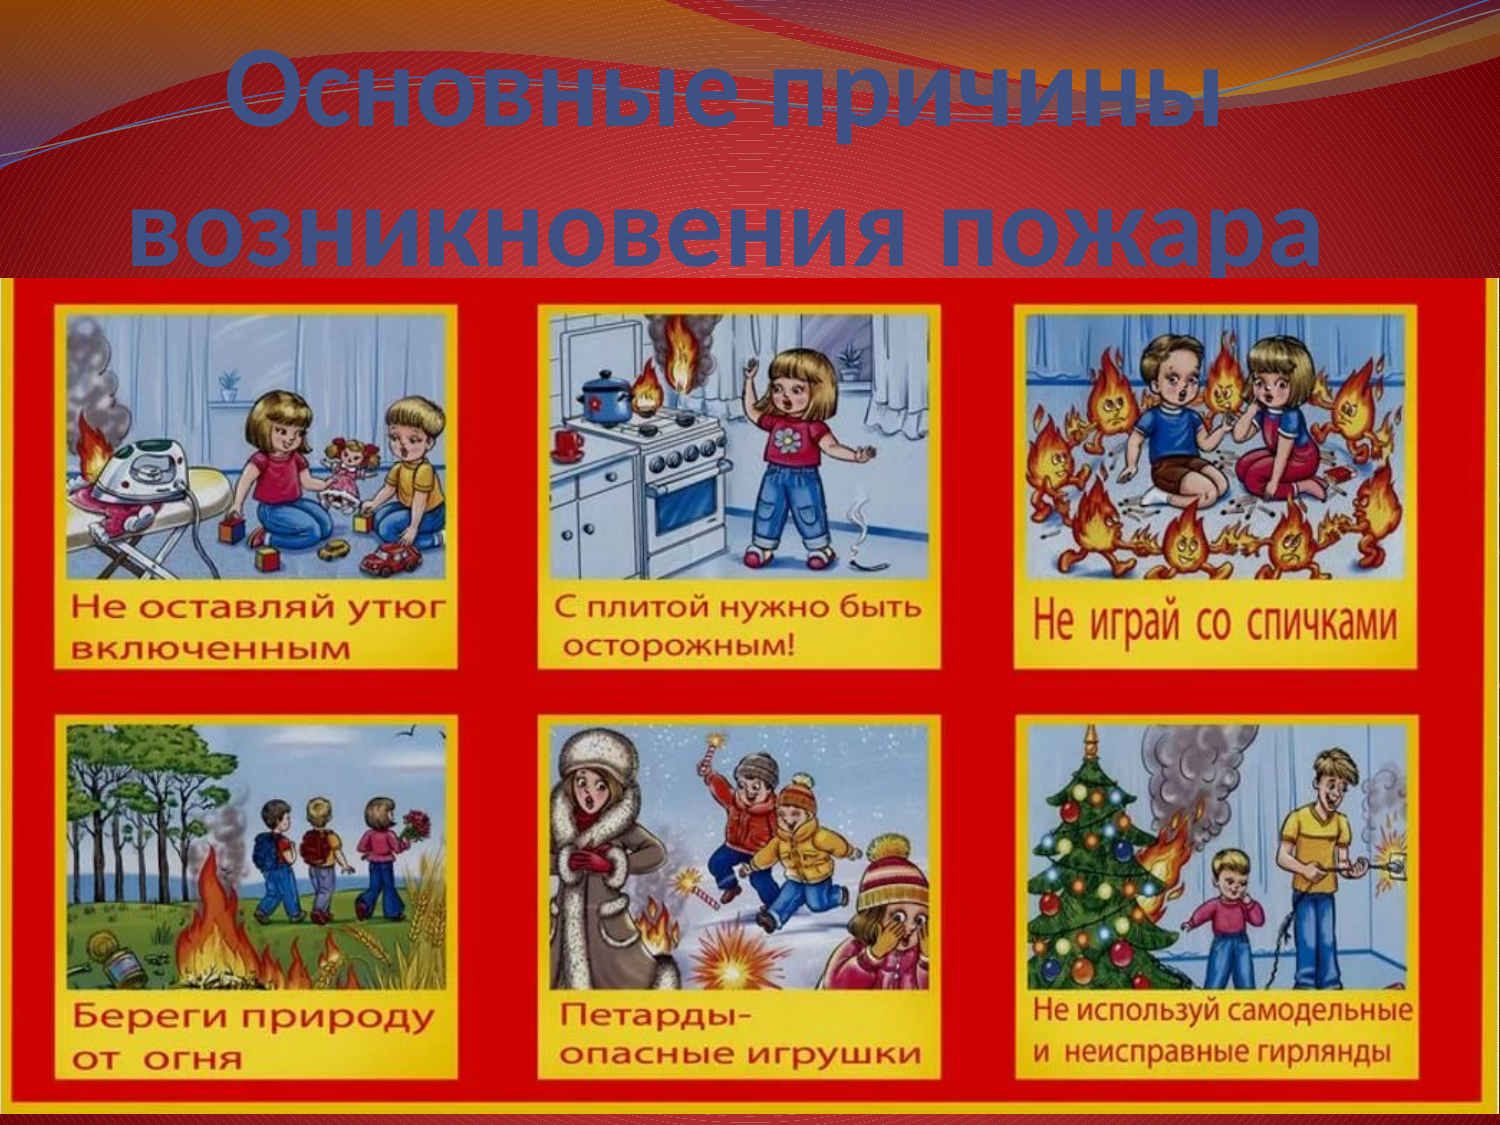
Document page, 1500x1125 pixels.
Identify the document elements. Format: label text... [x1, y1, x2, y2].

title Основные причины возникновения пожара [88, 66, 1364, 278]
picture [0, 278, 1500, 1115]
